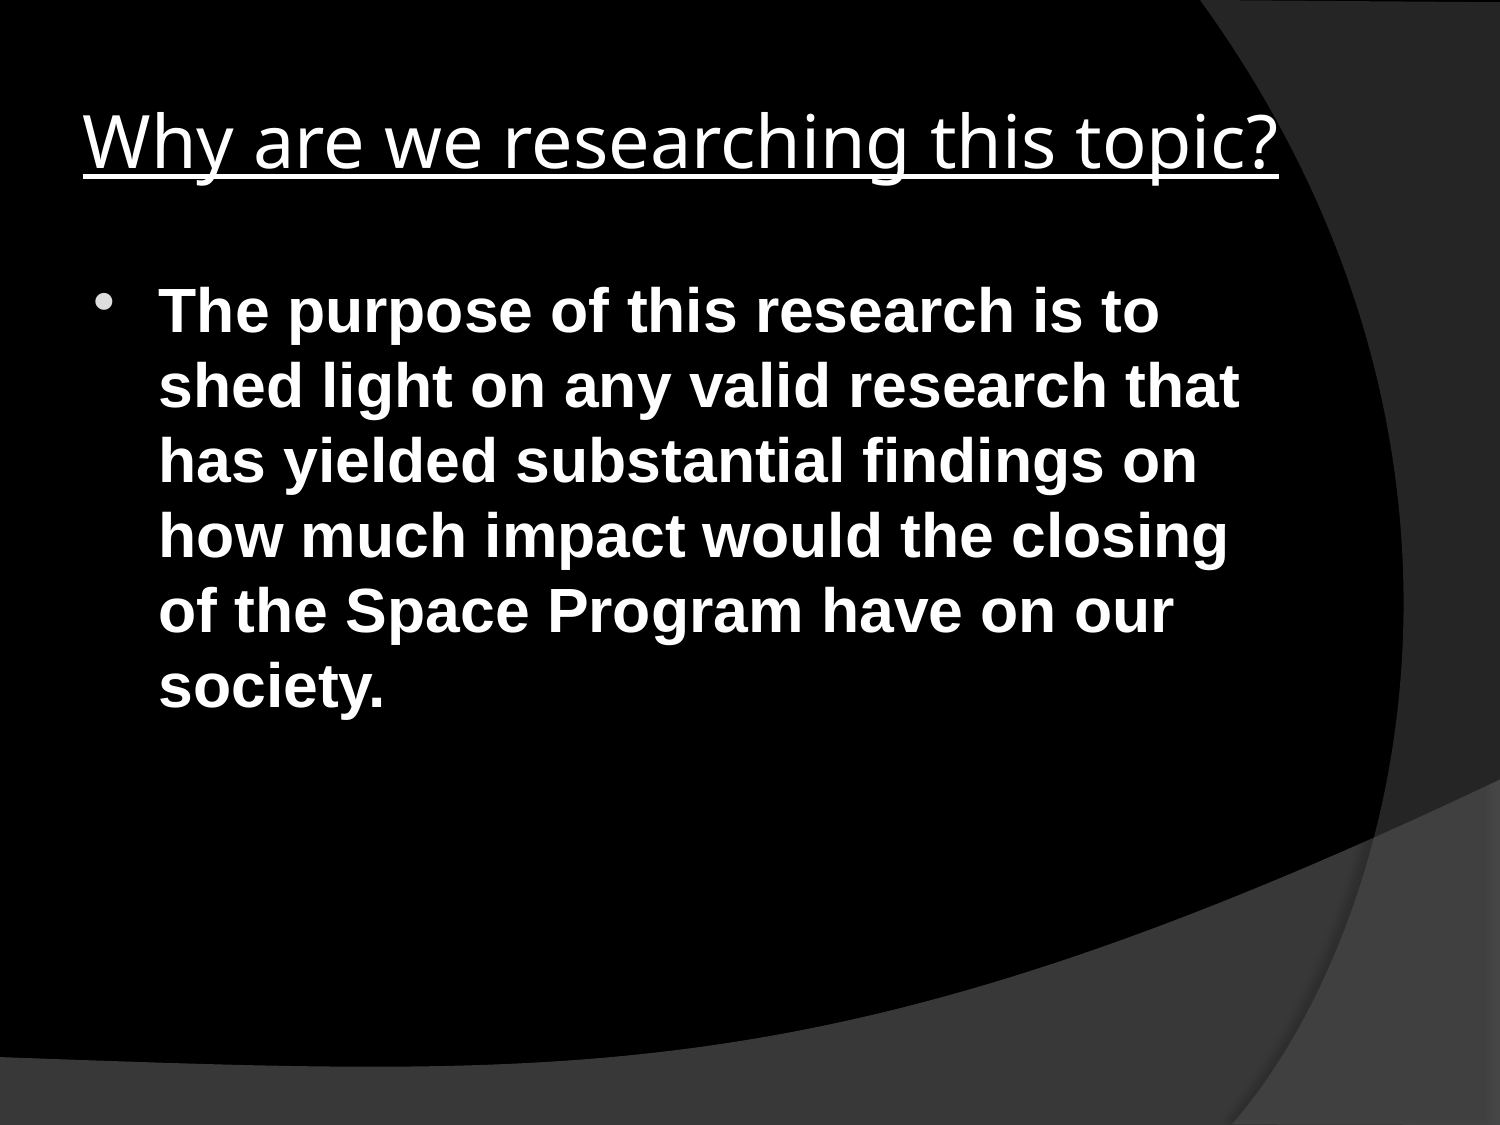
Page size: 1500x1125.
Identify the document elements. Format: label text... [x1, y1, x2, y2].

title Why are we researching this topic? [75, 45, 1300, 233]
list The purpose of this research is to shed light on any valid research that has yielded substantial findings on how much impact would the closing of the Space Program have on our society. [75, 262, 1300, 1005]
